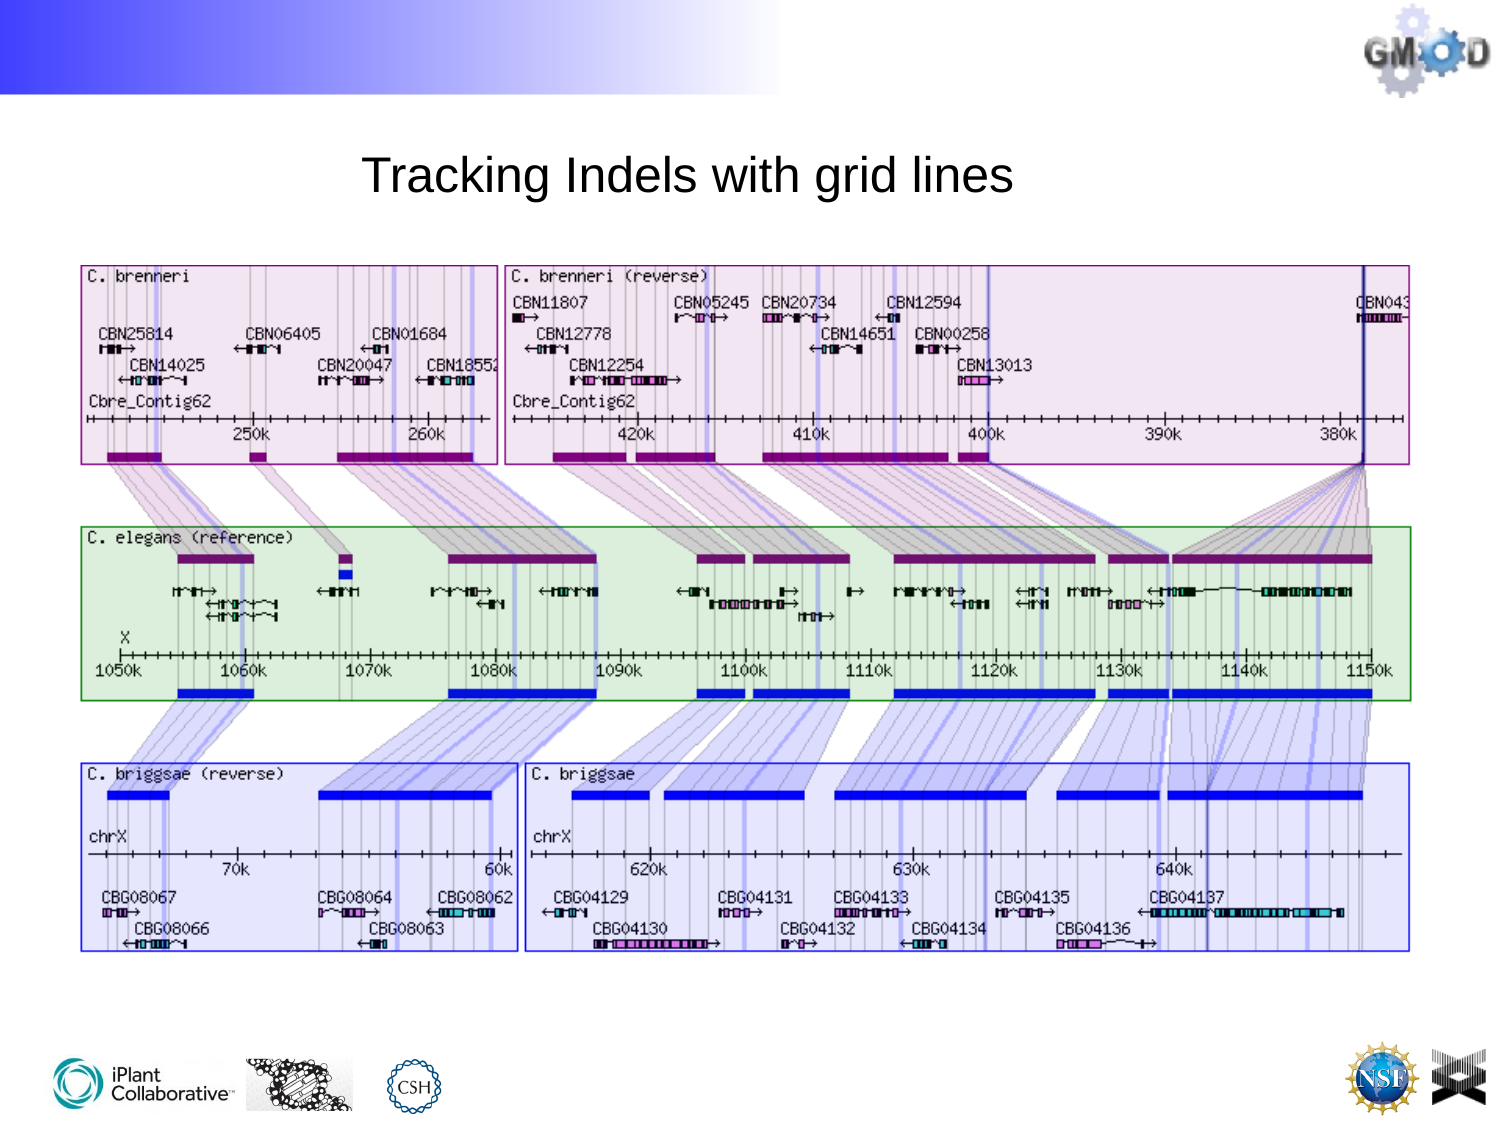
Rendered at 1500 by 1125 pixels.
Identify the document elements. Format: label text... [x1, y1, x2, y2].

picture [39, 1053, 240, 1115]
picture [382, 1054, 442, 1116]
picture [246, 1056, 353, 1113]
picture [73, 265, 1418, 960]
text_box [0, 0, 1497, 98]
text_box Tracking Indels with grid lines [346, 134, 1030, 210]
picture [1431, 1049, 1487, 1105]
picture [1344, 1040, 1420, 1116]
